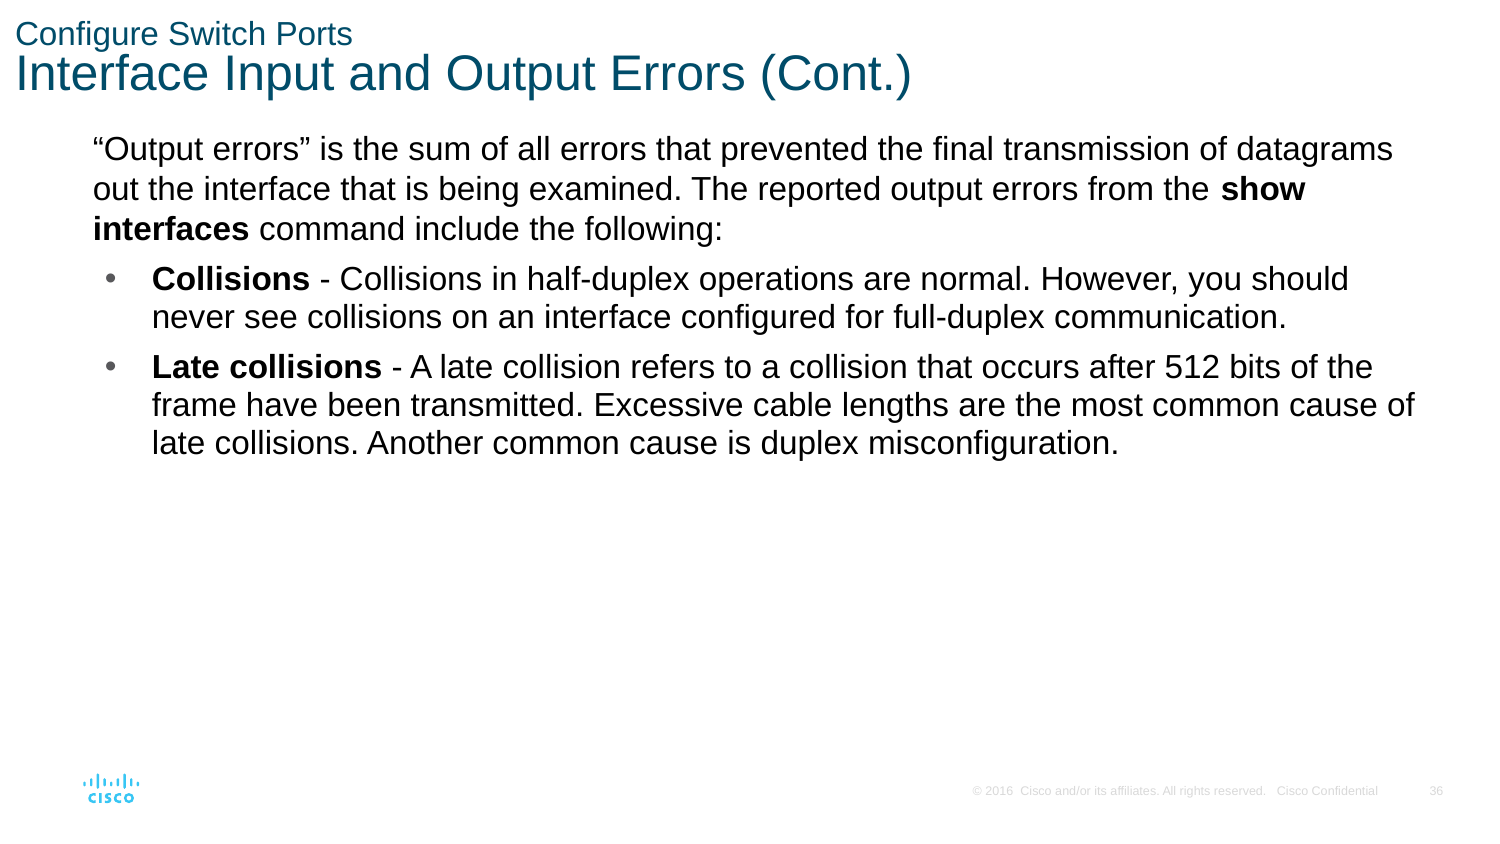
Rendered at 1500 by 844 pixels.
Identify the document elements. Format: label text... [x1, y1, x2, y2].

title Configure Switch Ports Interface Input and Output Errors (Cont.) [0, 0, 1369, 121]
list “Output errors” is the sum of all errors that prevented the final transmission of datagrams out the interface that is being examined. The reported output errors from the show interfaces command include the following: Collisions - Collisions in half-duplex operations are normal. However, you should never see collisions on an interface configured for full-duplex communication. Late collisions - A late collision refers to a collision that occurs after 512 bits of the frame have been transmitted. Excessive cable lengths are the most common cause of late collisions. Another common cause is duplex misconfiguration. [77, 120, 1437, 726]
